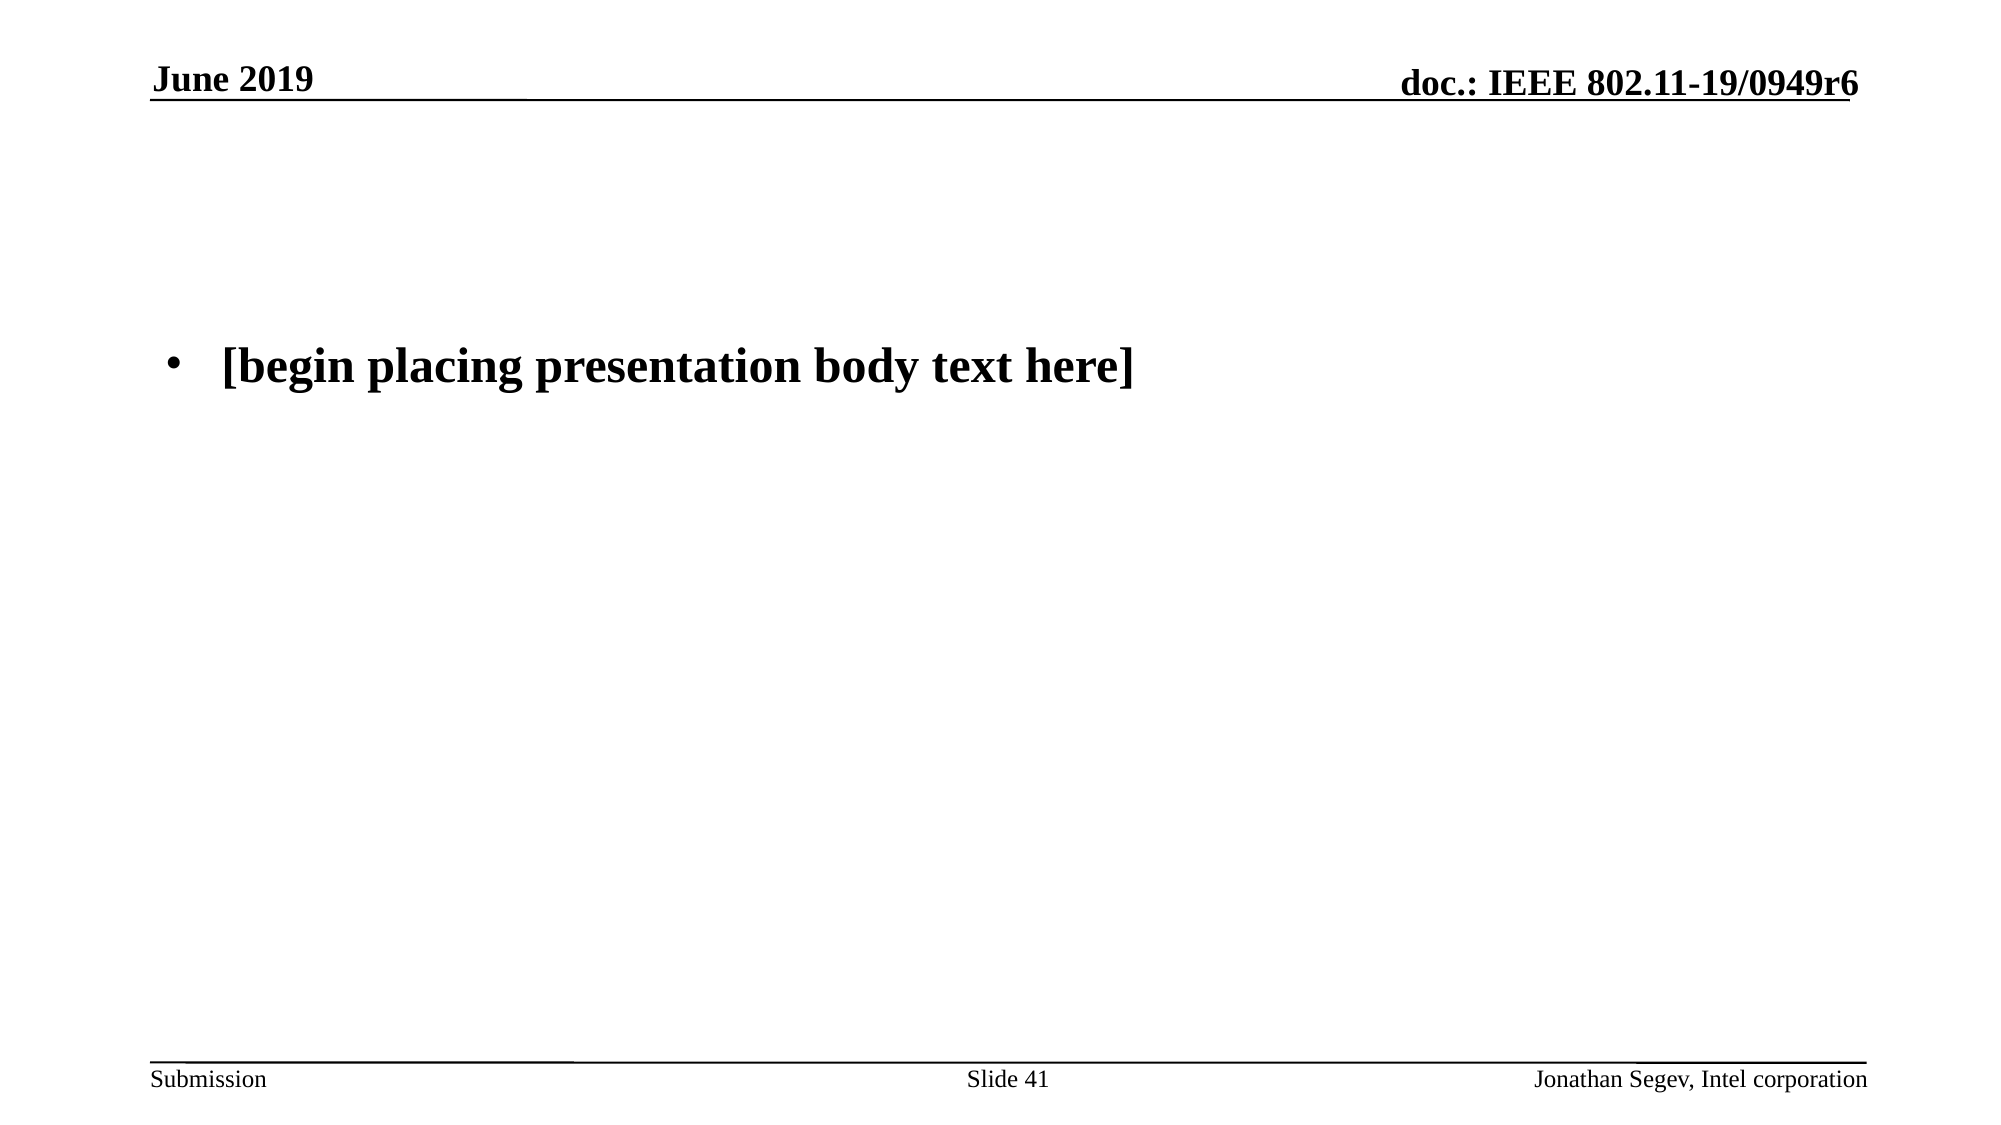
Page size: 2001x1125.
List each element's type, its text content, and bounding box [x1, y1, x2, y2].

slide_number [152, 54, 563, 100]
slide_number Slide 41 [950, 1061, 1067, 1123]
footer Jonathan Segev, Intel corporation [1171, 1061, 1869, 1093]
list [begin placing presentation body text here] [149, 324, 1850, 1000]
